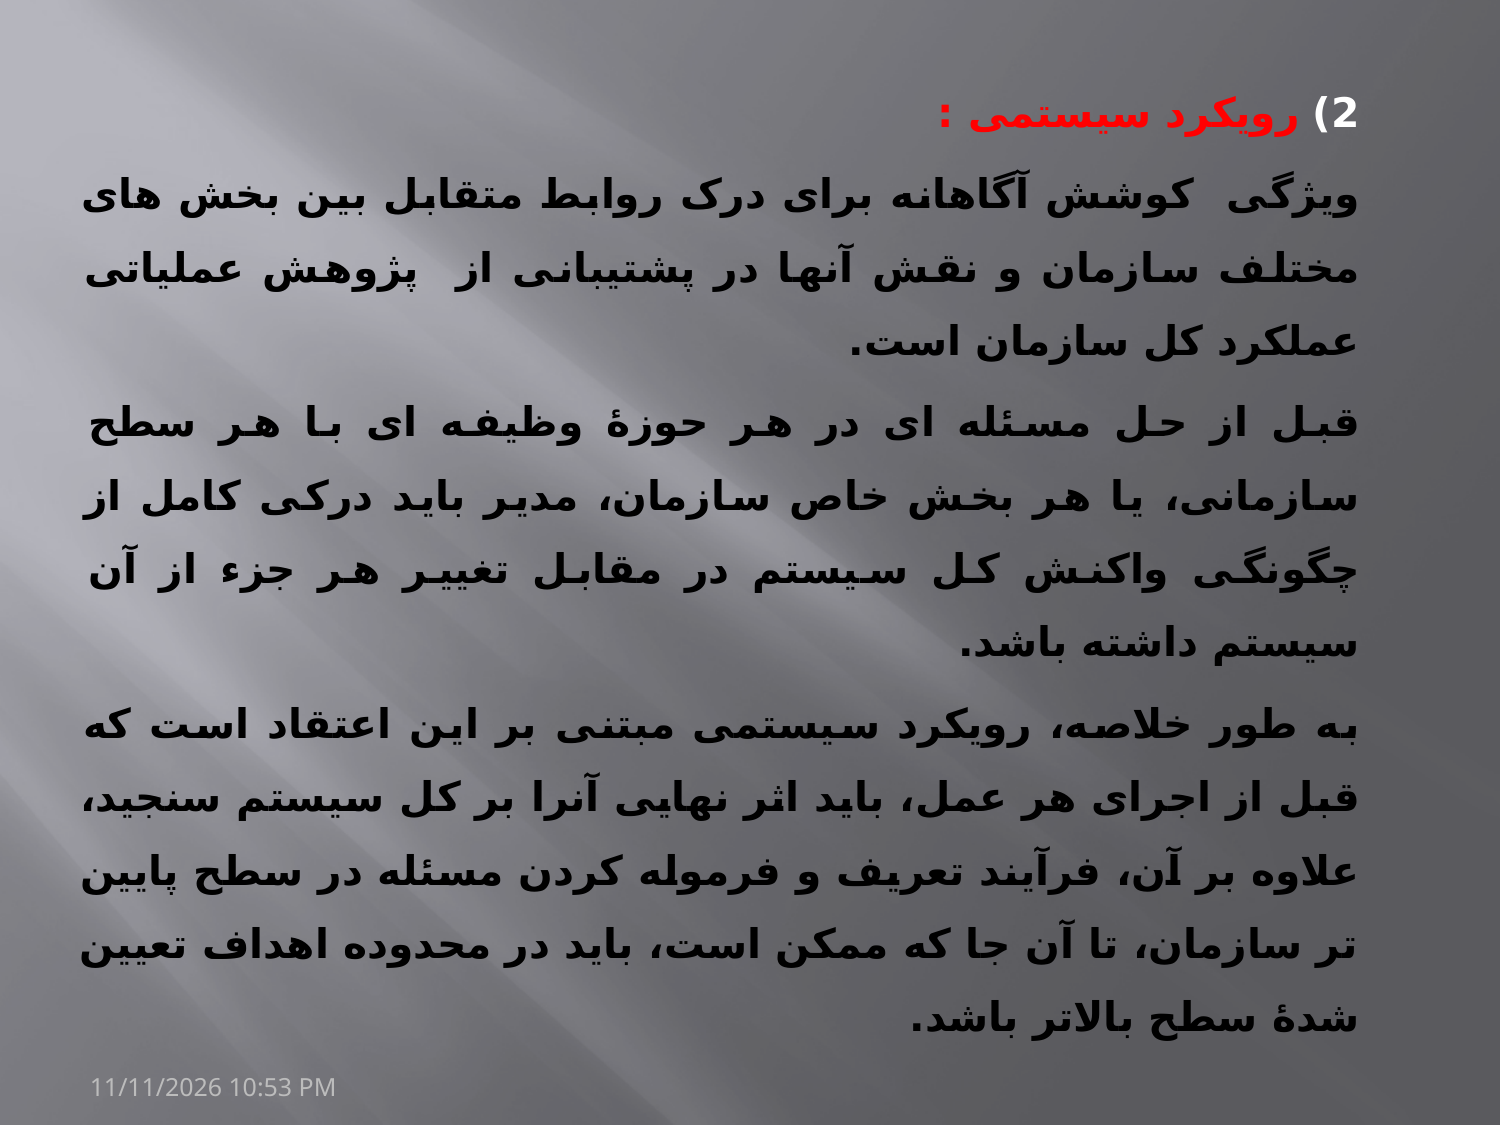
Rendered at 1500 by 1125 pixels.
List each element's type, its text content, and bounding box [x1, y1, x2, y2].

list 2) رویکرد سیستمی : ویژگی کوشش آگاهانه برای درک روابط متقابل بین بخش های مختلف سازمان و نقش آنها در پشتیبانی از پژوهش عملیاتی عملکرد کل سازمان است. قبل از حل مسئله ای در هر حوزۀ وظیفه ای با هر سطح سازمانی، یا هر بخش خاص سازمان، مدیر باید درکی کامل از چگونگی واکنش کل سیستم در مقابل تغییر هر جزء از آن سیستم داشته باشد. به طور خلاصه، رویکرد سیستمی مبتنی بر این اعتقاد است که قبل از اجرای هر عمل، باید اثر نهایی آنرا بر کل سیستم سنجید، علاوه بر آن، فرآیند تعریف و فرموله کردن مسئله در سطح پایین تر سازمان، تا آن جا که ممکن است، باید در محدوده اهداف تعیین شدۀ سطح بالاتر باشد. [64, 54, 1449, 1059]
slide_number 20/مارس/1 [75, 1052, 425, 1113]
